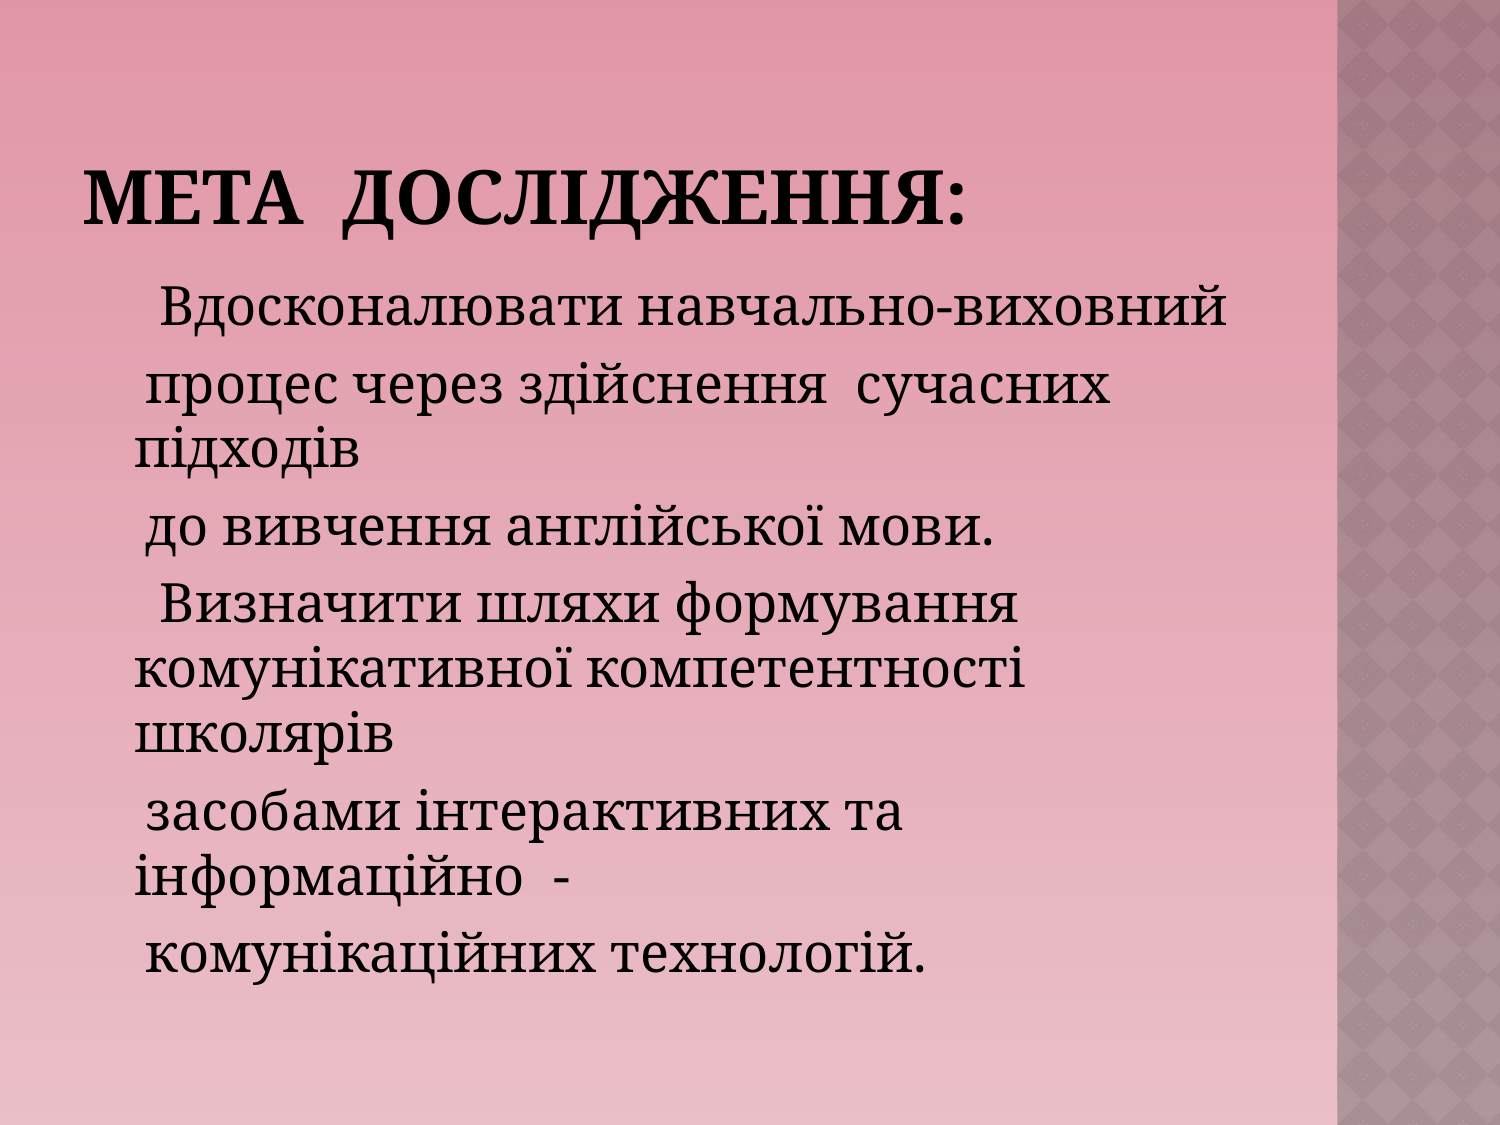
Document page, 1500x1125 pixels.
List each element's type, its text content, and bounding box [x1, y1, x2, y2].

list Вдосконалювати навчально-виховний процес через здійснення сучасних підходів до вивчення англійської мови. Визначити шляхи формування комунікативної компетентності школярів засобами інтерактивних та інформаційно - комунікаційних технологій. [75, 264, 1263, 1059]
title Мета дослідження: [75, 52, 1263, 240]
